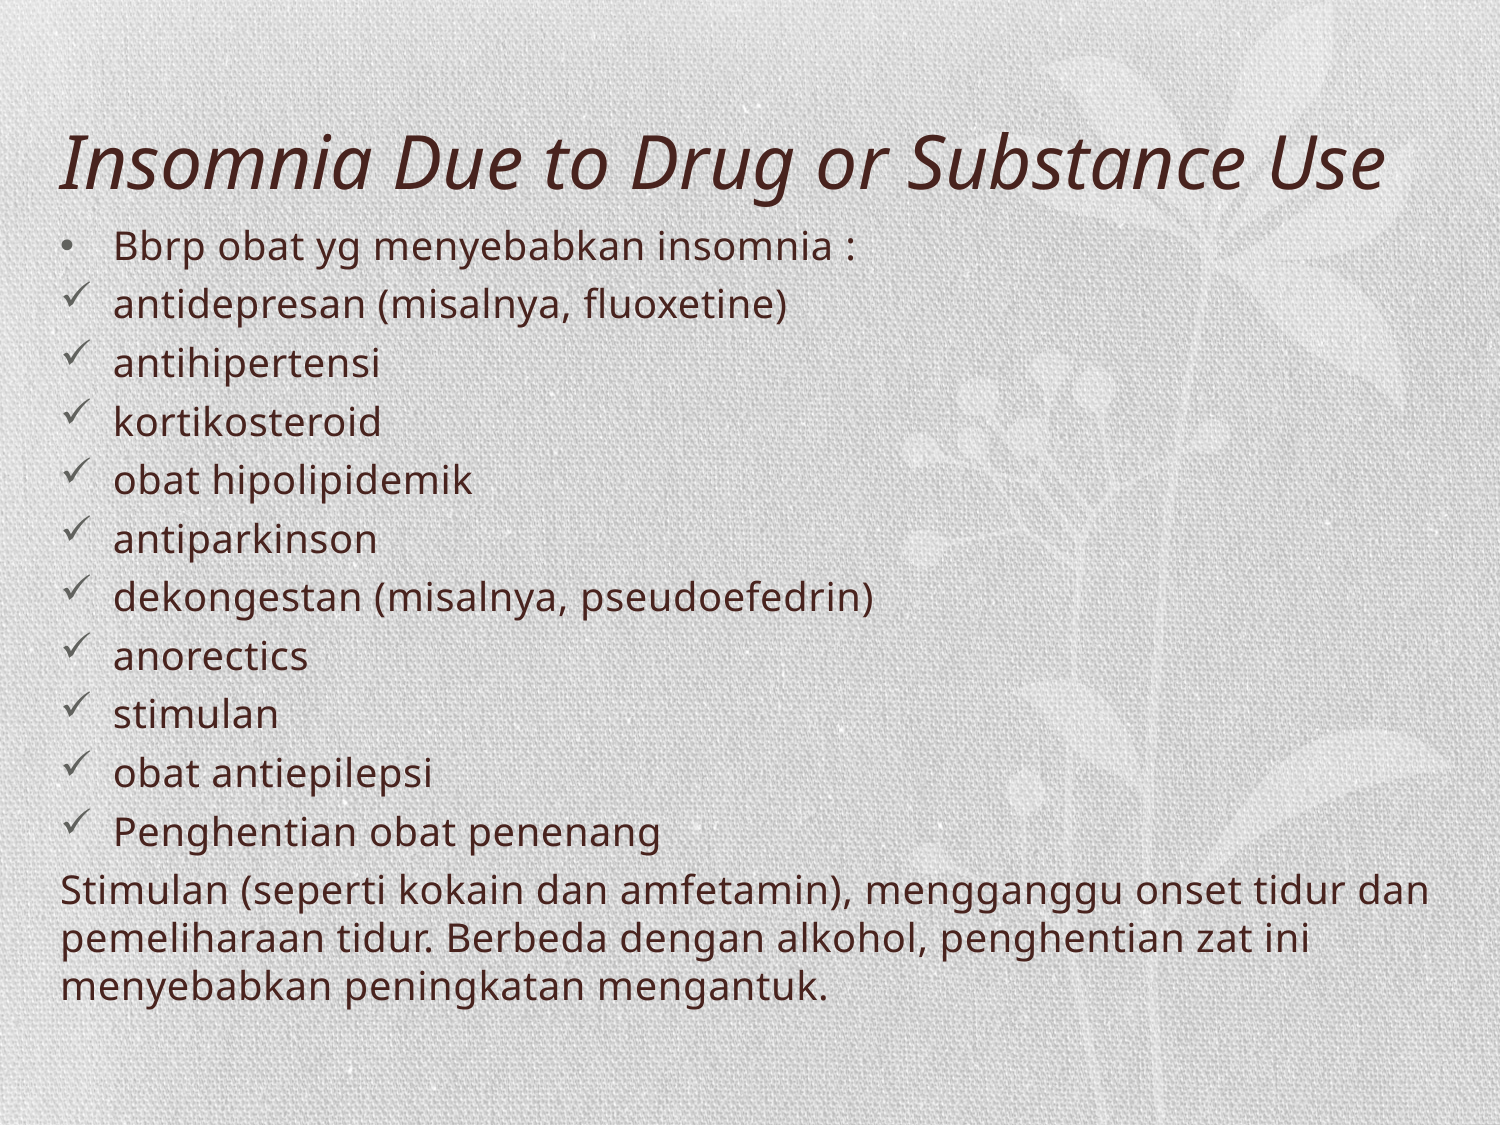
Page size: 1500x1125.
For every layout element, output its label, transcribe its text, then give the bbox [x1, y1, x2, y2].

title Insomnia Due to Drug or Substance Use [45, 37, 1455, 213]
list Bbrp obat yg menyebabkan insomnia : antidepresan (misalnya, fluoxetine) antihipertensi kortikosteroid obat hipolipidemik antiparkinson dekongestan (misalnya, pseudoefedrin) anorectics stimulan obat antiepilepsi Penghentian obat penenang Stimulan (seperti kokain dan amfetamin), mengganggu onset tidur dan pemeliharaan tidur. Berbeda dengan alkohol, penghentian zat ini menyebabkan peningkatan mengantuk. [45, 213, 1455, 1023]
